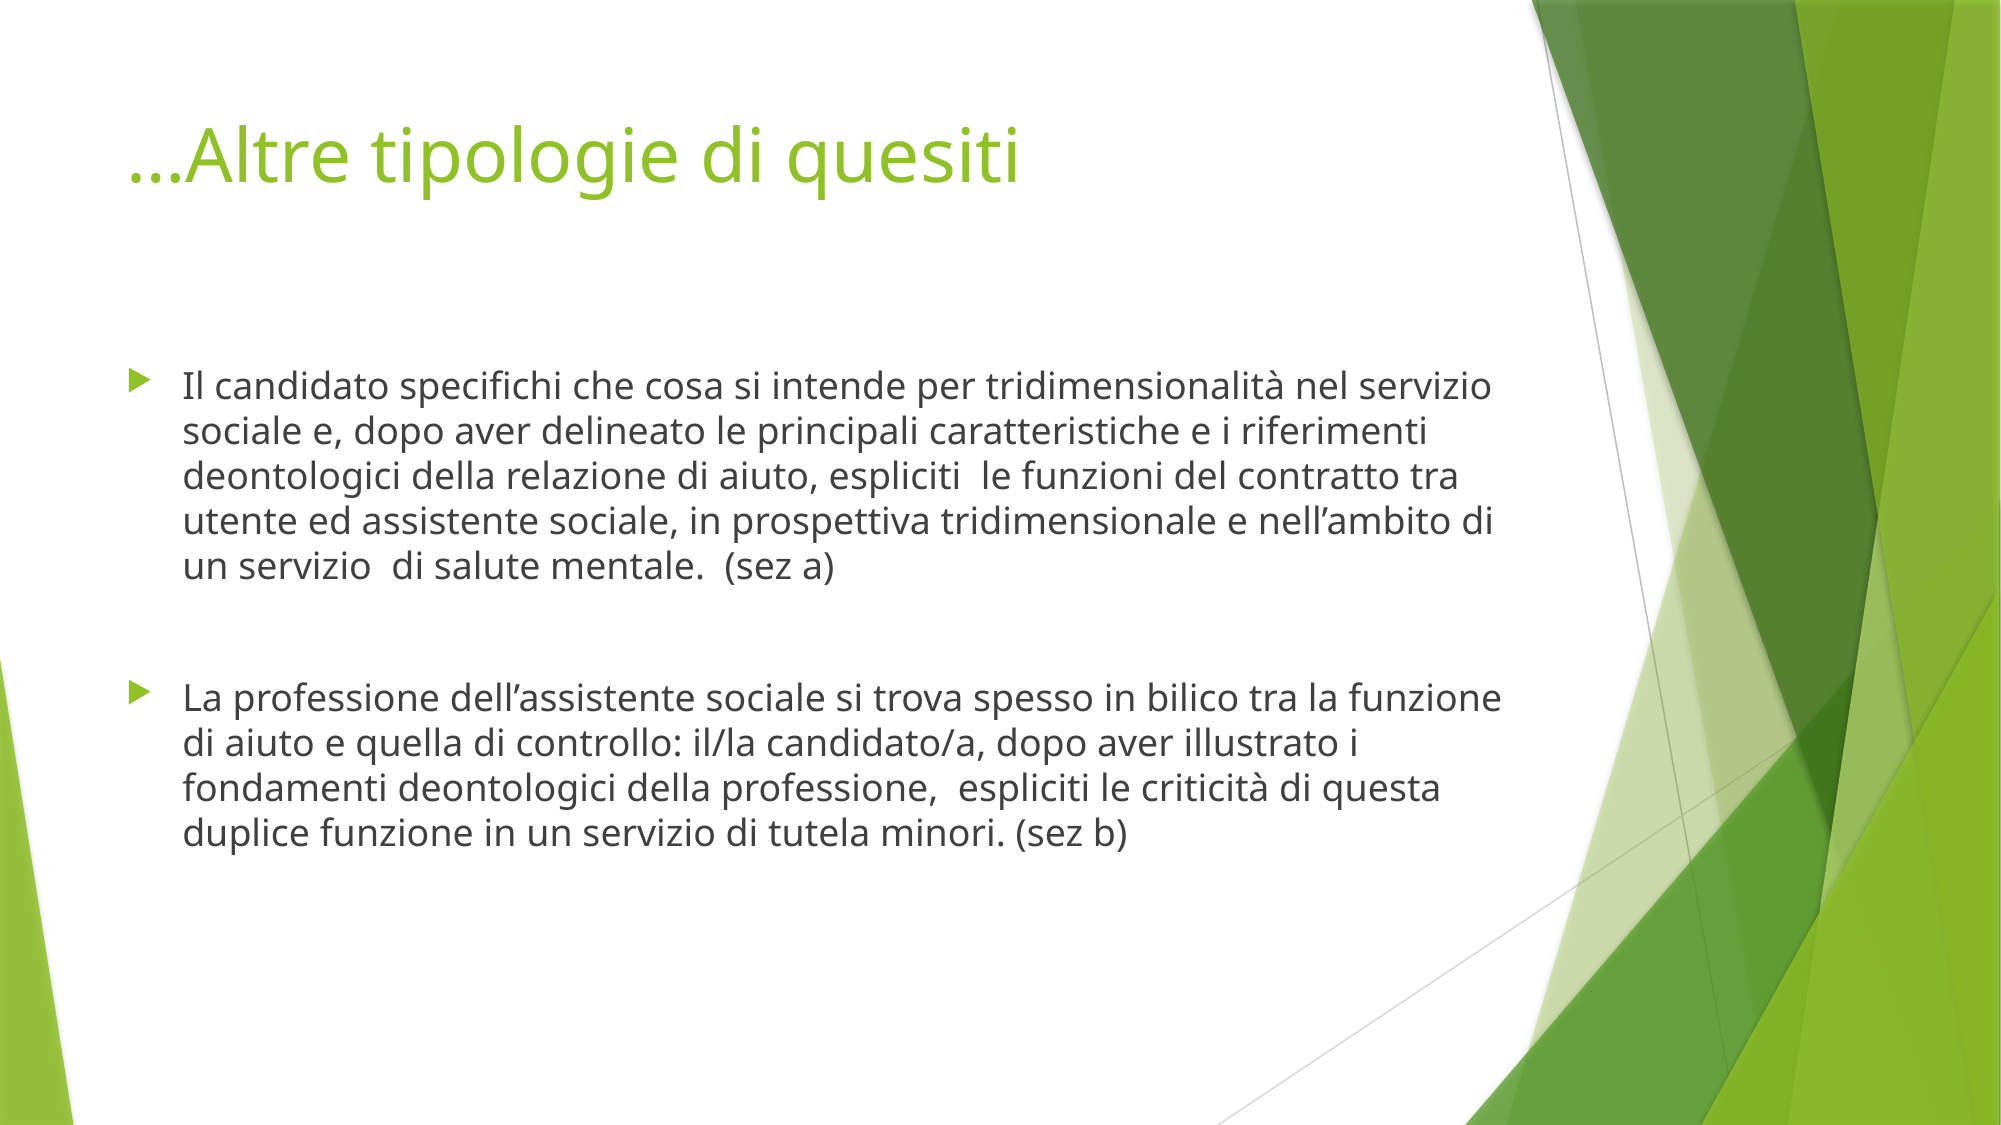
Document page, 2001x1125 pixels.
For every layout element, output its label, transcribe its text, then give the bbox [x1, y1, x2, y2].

list Il candidato specifichi che cosa si intende per tridimensionalità nel servizio sociale e, dopo aver delineato le principali caratteristiche e i riferimenti deontologici della relazione di aiuto, espliciti le funzioni del contratto tra utente ed assistente sociale, in prospettiva tridimensionale e nell’ambito di un servizio di salute mentale. (sez a) La professione dell’assistente sociale si trova spesso in bilico tra la funzione di aiuto e quella di controllo: il/la candidato/a, dopo aver illustrato i fondamenti deontologici della professione, espliciti le criticità di questa duplice funzione in un servizio di tutela minori. (sez b) [111, 354, 1522, 992]
title …Altre tipologie di quesiti [111, 99, 1522, 317]
